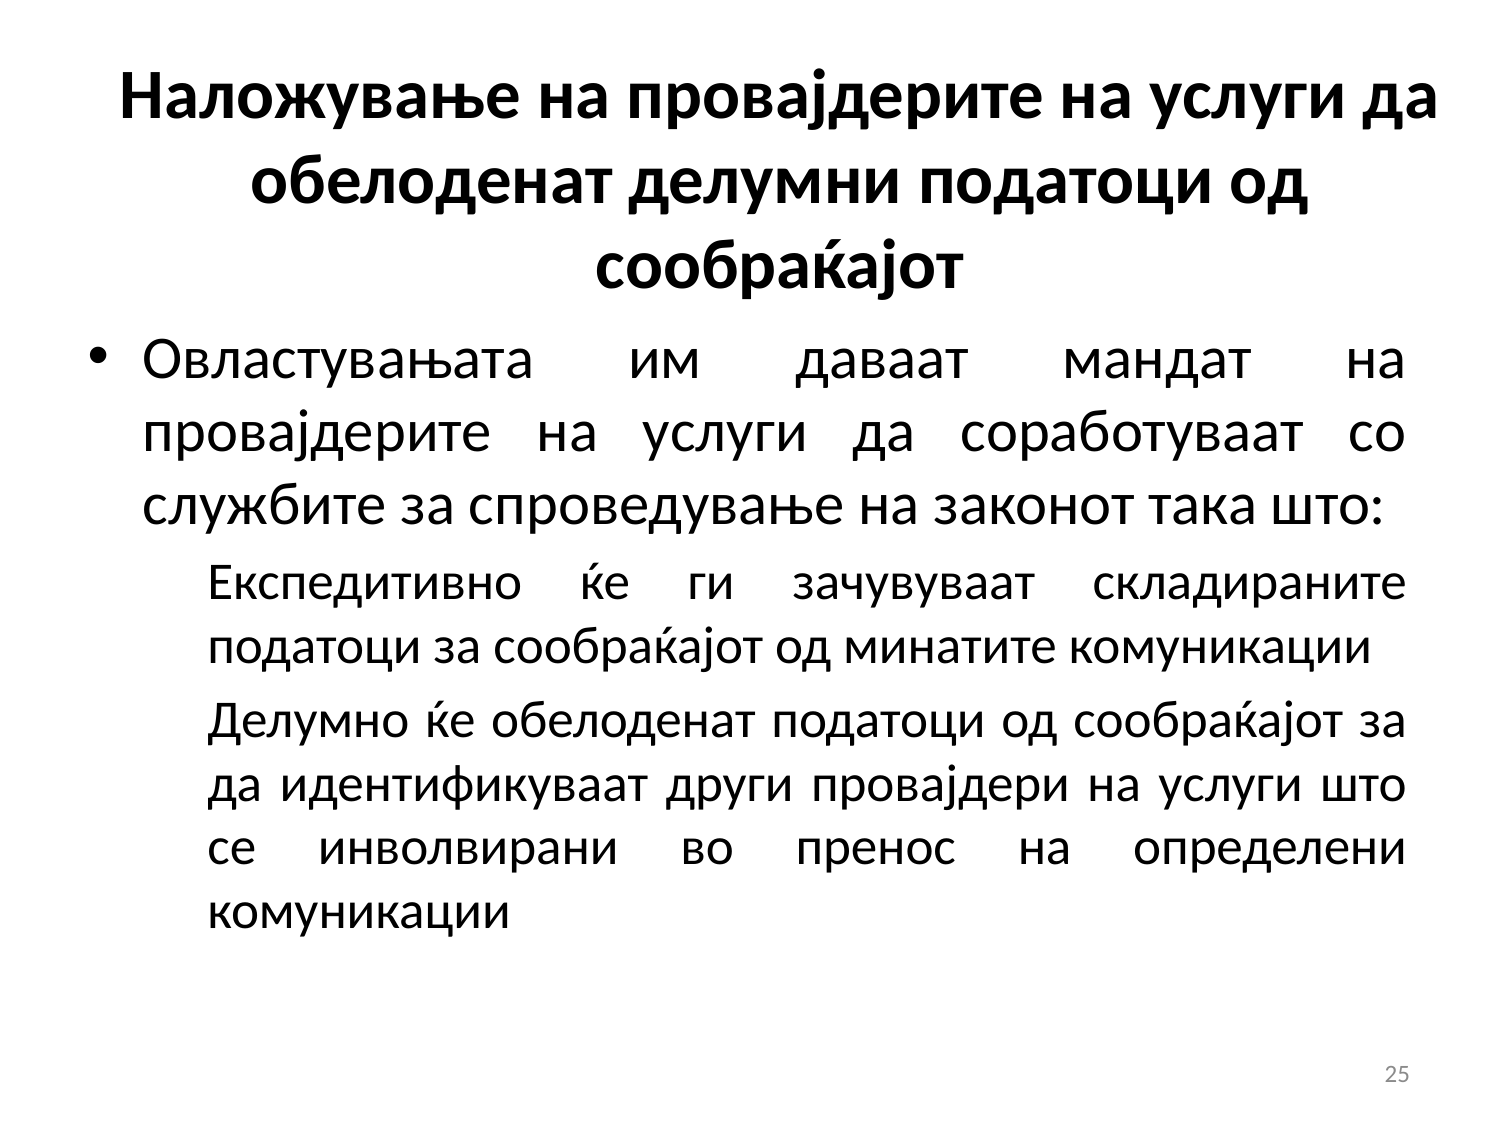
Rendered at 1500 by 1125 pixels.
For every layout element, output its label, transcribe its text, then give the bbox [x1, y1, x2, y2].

slide_number 25 [1074, 1042, 1425, 1103]
list Овластувањата им даваат мандат на провајдерите на услуги да соработуваат со службите за спроведување на законот така што: Експедитивно ќе ги зачувуваат складираните податоци за сообраќајот од минатите комуникации Делумно ќе обелоденат податоци од сообраќајот за да идентификуваат други провајдери на услуги што се инволвирани во пренос на определени комуникации [72, 310, 1423, 1024]
title Наложување на провајдерите на услуги да обелоденат делумни податоци од сообраќајот [75, 40, 1486, 219]
